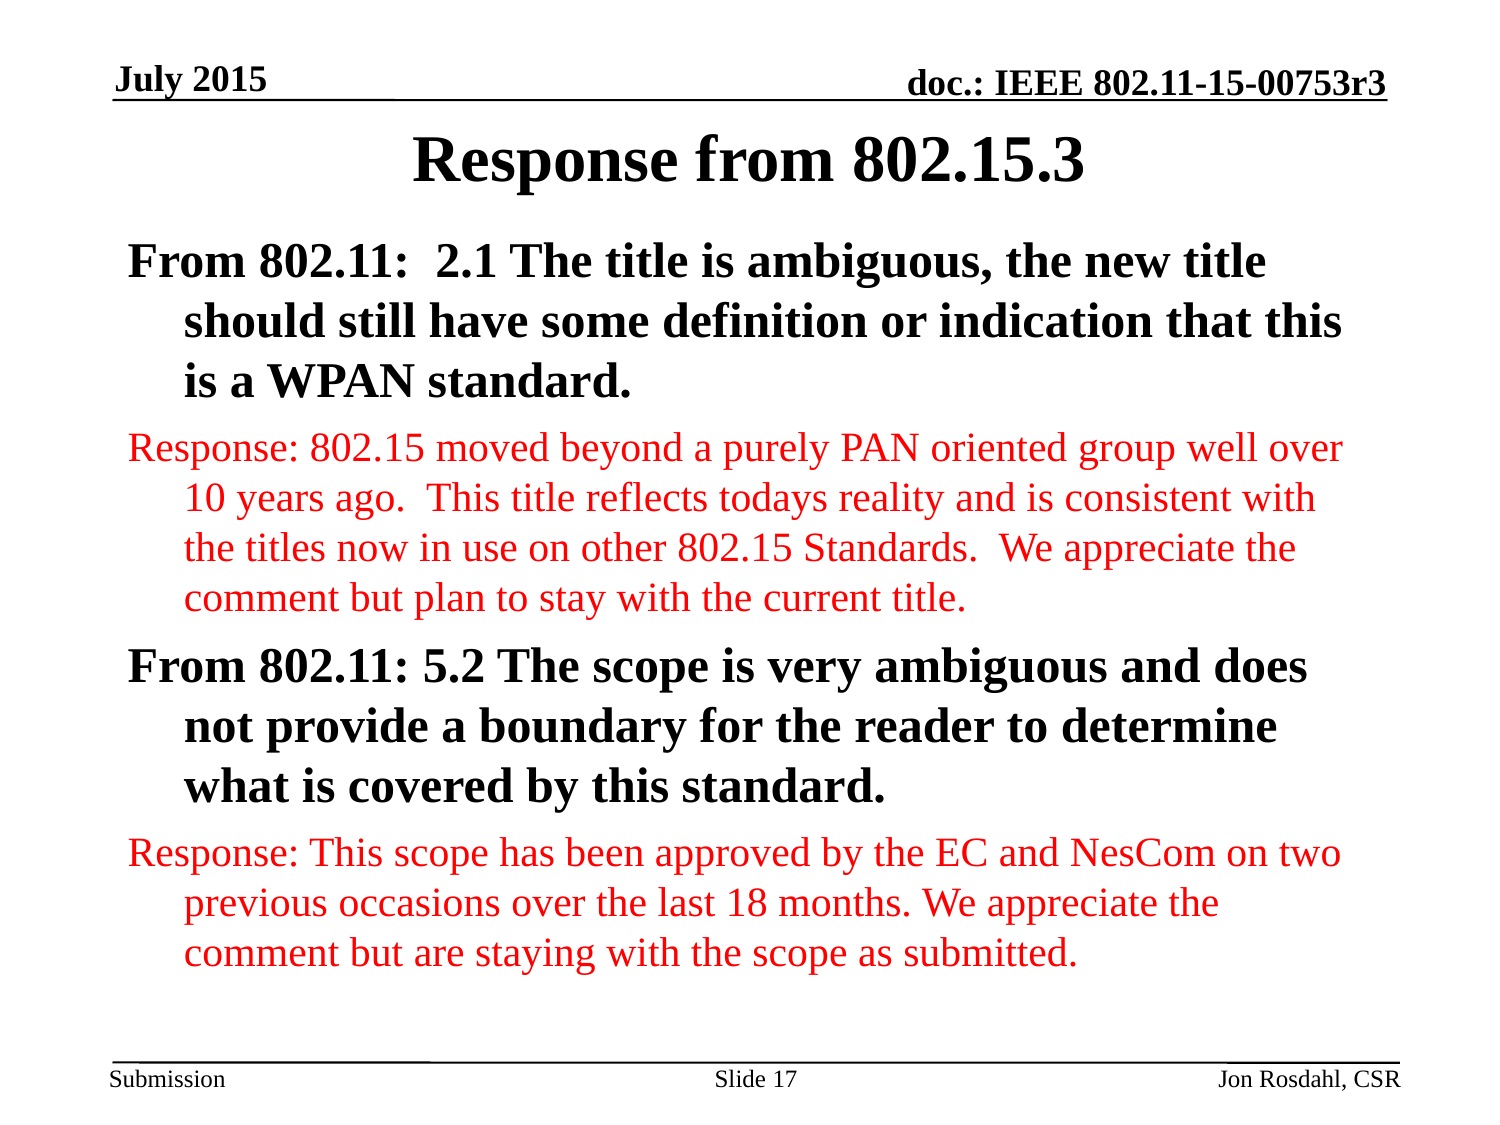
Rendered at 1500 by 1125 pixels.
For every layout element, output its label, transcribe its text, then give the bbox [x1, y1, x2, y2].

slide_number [114, 54, 423, 100]
slide_number Slide 17 [712, 1061, 800, 1123]
title Response from 802.15.3 [112, 112, 1388, 197]
footer Jon Rosdahl, CSR [878, 1061, 1402, 1093]
list From 802.11: 2.1 The title is ambiguous, the new title should still have some definition or indication that this is a WPAN standard. Response: 802.15 moved beyond a purely PAN oriented group well over 10 years ago. This title reflects todays reality and is consistent with the titles now in use on other 802.15 Standards. We appreciate the comment but plan to stay with the current title. From 802.11: 5.2 The scope is very ambiguous and does not provide a boundary for the reader to determine what is covered by this standard. Response: This scope has been approved by the EC and NesCom on two previous occasions over the last 18 months. We appreciate the comment but are staying with the scope as submitted. [112, 219, 1388, 1000]
